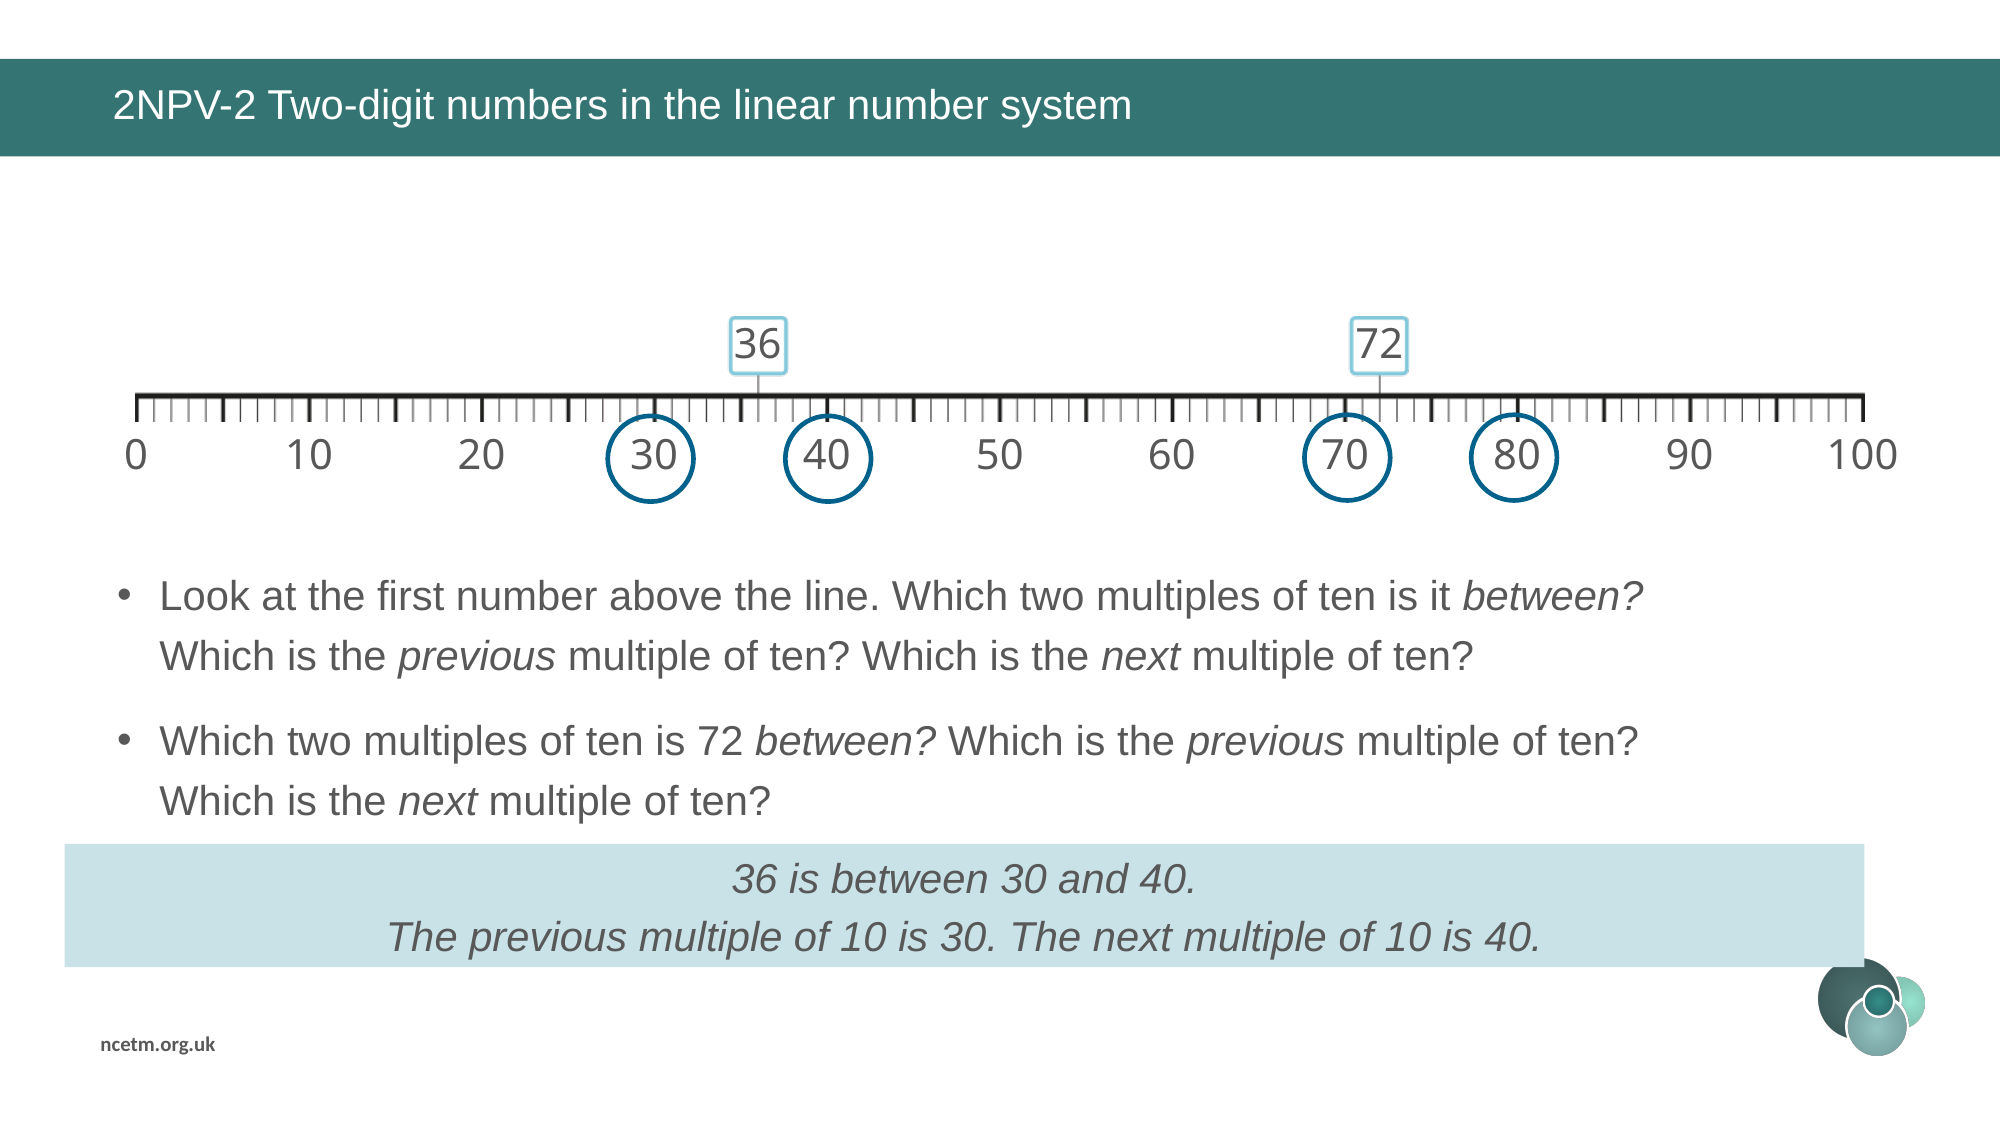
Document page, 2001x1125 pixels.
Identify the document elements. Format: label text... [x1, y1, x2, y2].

text_box 36 is between 30 and 40. The previous multiple of 10 is 30. The next multiple of 10 is 40. [64, 843, 1865, 968]
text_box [109, 308, 1912, 486]
text_box [1315, 486, 1380, 501]
text_box [795, 486, 862, 502]
text_box [1482, 486, 1547, 501]
title 2NPV-2 Two-digit numbers in the linear number system [97, 76, 1945, 147]
text_box Look at the first number above the line. Which two multiples of ten is it between? Which is the previous multiple of ten? Which is the next multiple of ten? Which two multiples of ten is 72 between? Which is the previous multiple of ten? Which is the next multiple of ten? [102, 551, 1679, 592]
text_box [617, 486, 684, 502]
picture [1818, 958, 1925, 1056]
